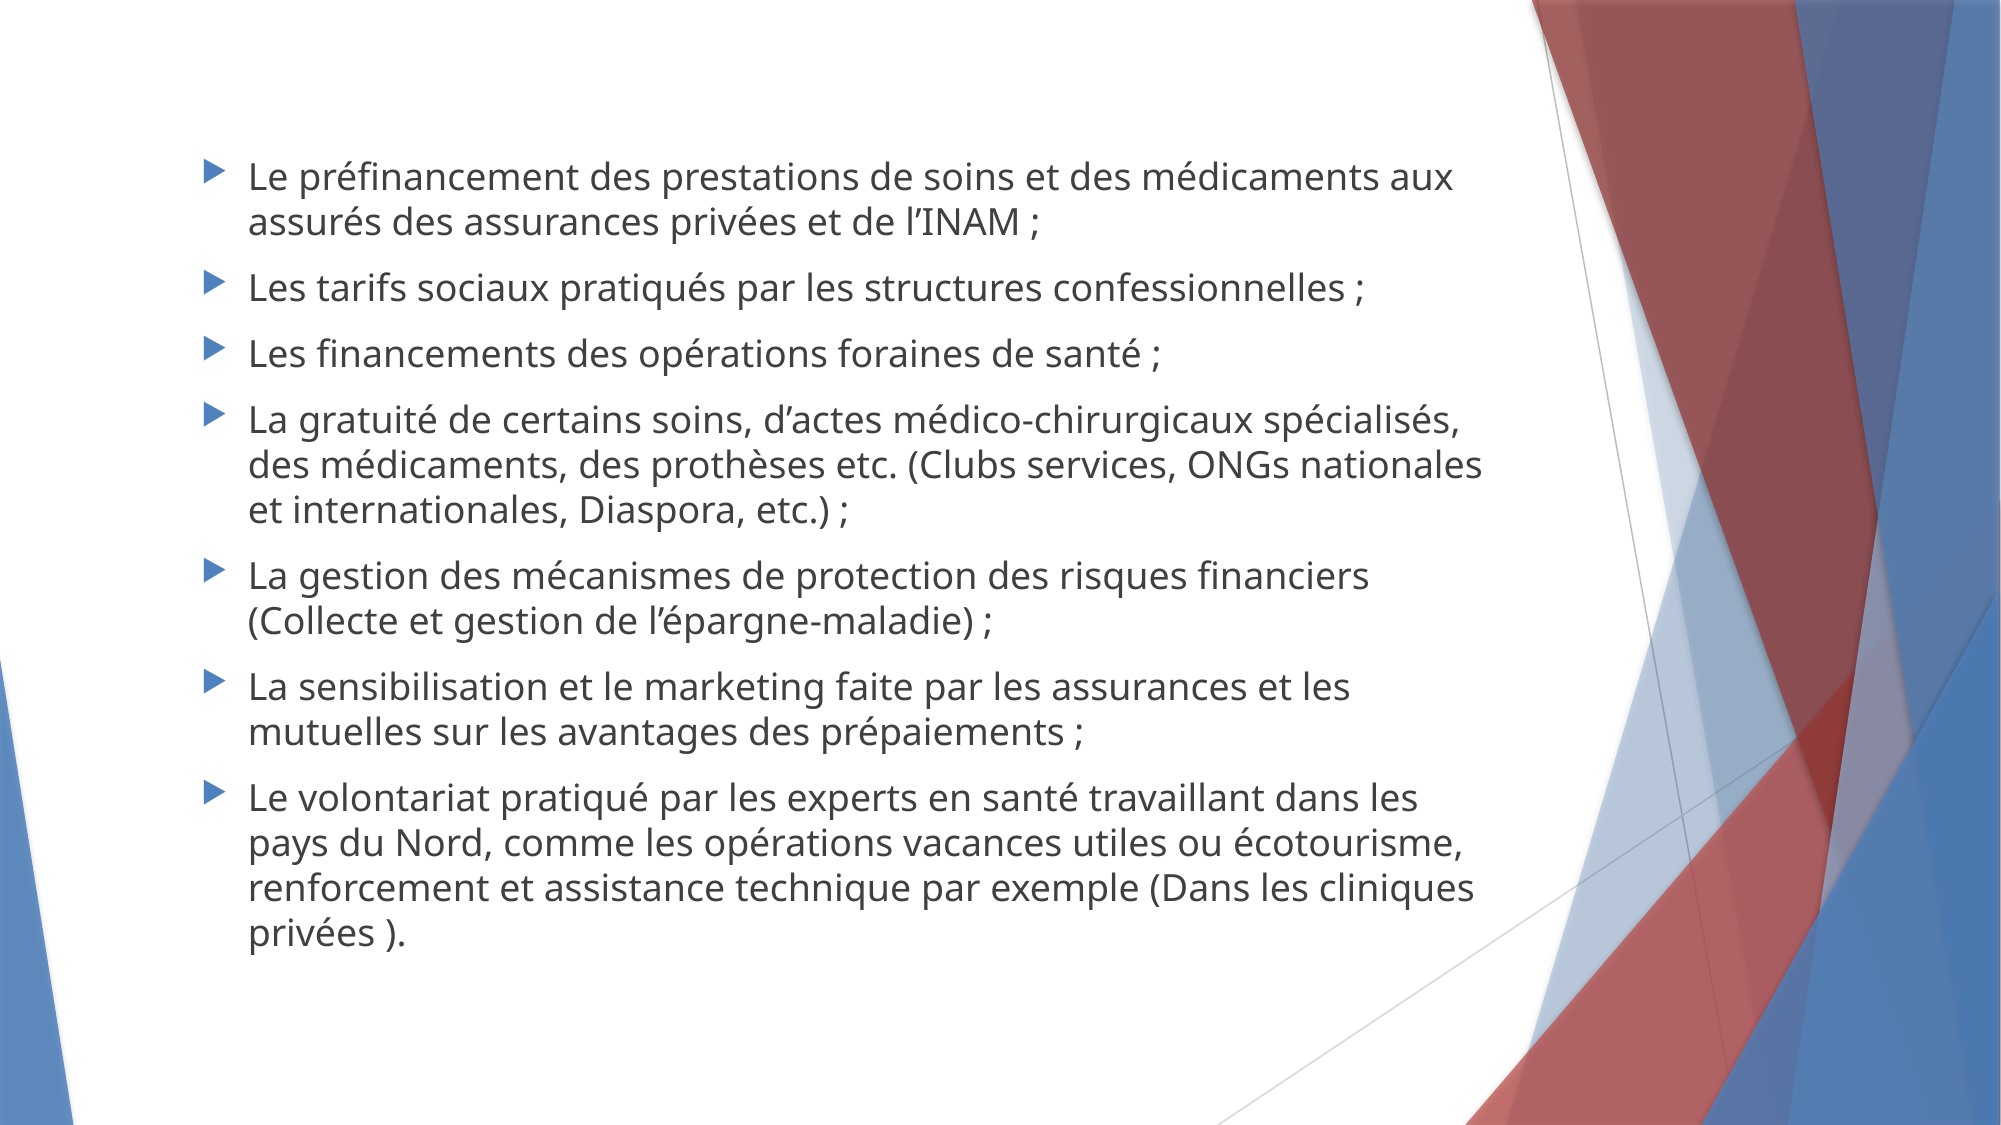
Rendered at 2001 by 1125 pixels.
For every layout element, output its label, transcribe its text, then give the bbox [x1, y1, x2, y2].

list Le préfinancement des prestations de soins et des médicaments aux assurés des assurances privées et de l’INAM ; Les tarifs sociaux pratiqués par les structures confessionnelles ; Les financements des opérations foraines de santé ; La gratuité de certains soins, d’actes médico-chirurgicaux spécialisés, des médicaments, des prothèses etc. (Clubs services, ONGs nationales et internationales, Diaspora, etc.) ; La gestion des mécanismes de protection des risques financiers (Collecte et gestion de l’épargne-maladie) ; La sensibilisation et le marketing faite par les assurances et les mutuelles sur les avantages des prépaiements ; Le volontariat pratiqué par les experts en santé travaillant dans les pays du Nord, comme les opérations vacances utiles ou écotourisme, renforcement et assistance technique par exemple (Dans les cliniques privées ). [111, 145, 1522, 1033]
